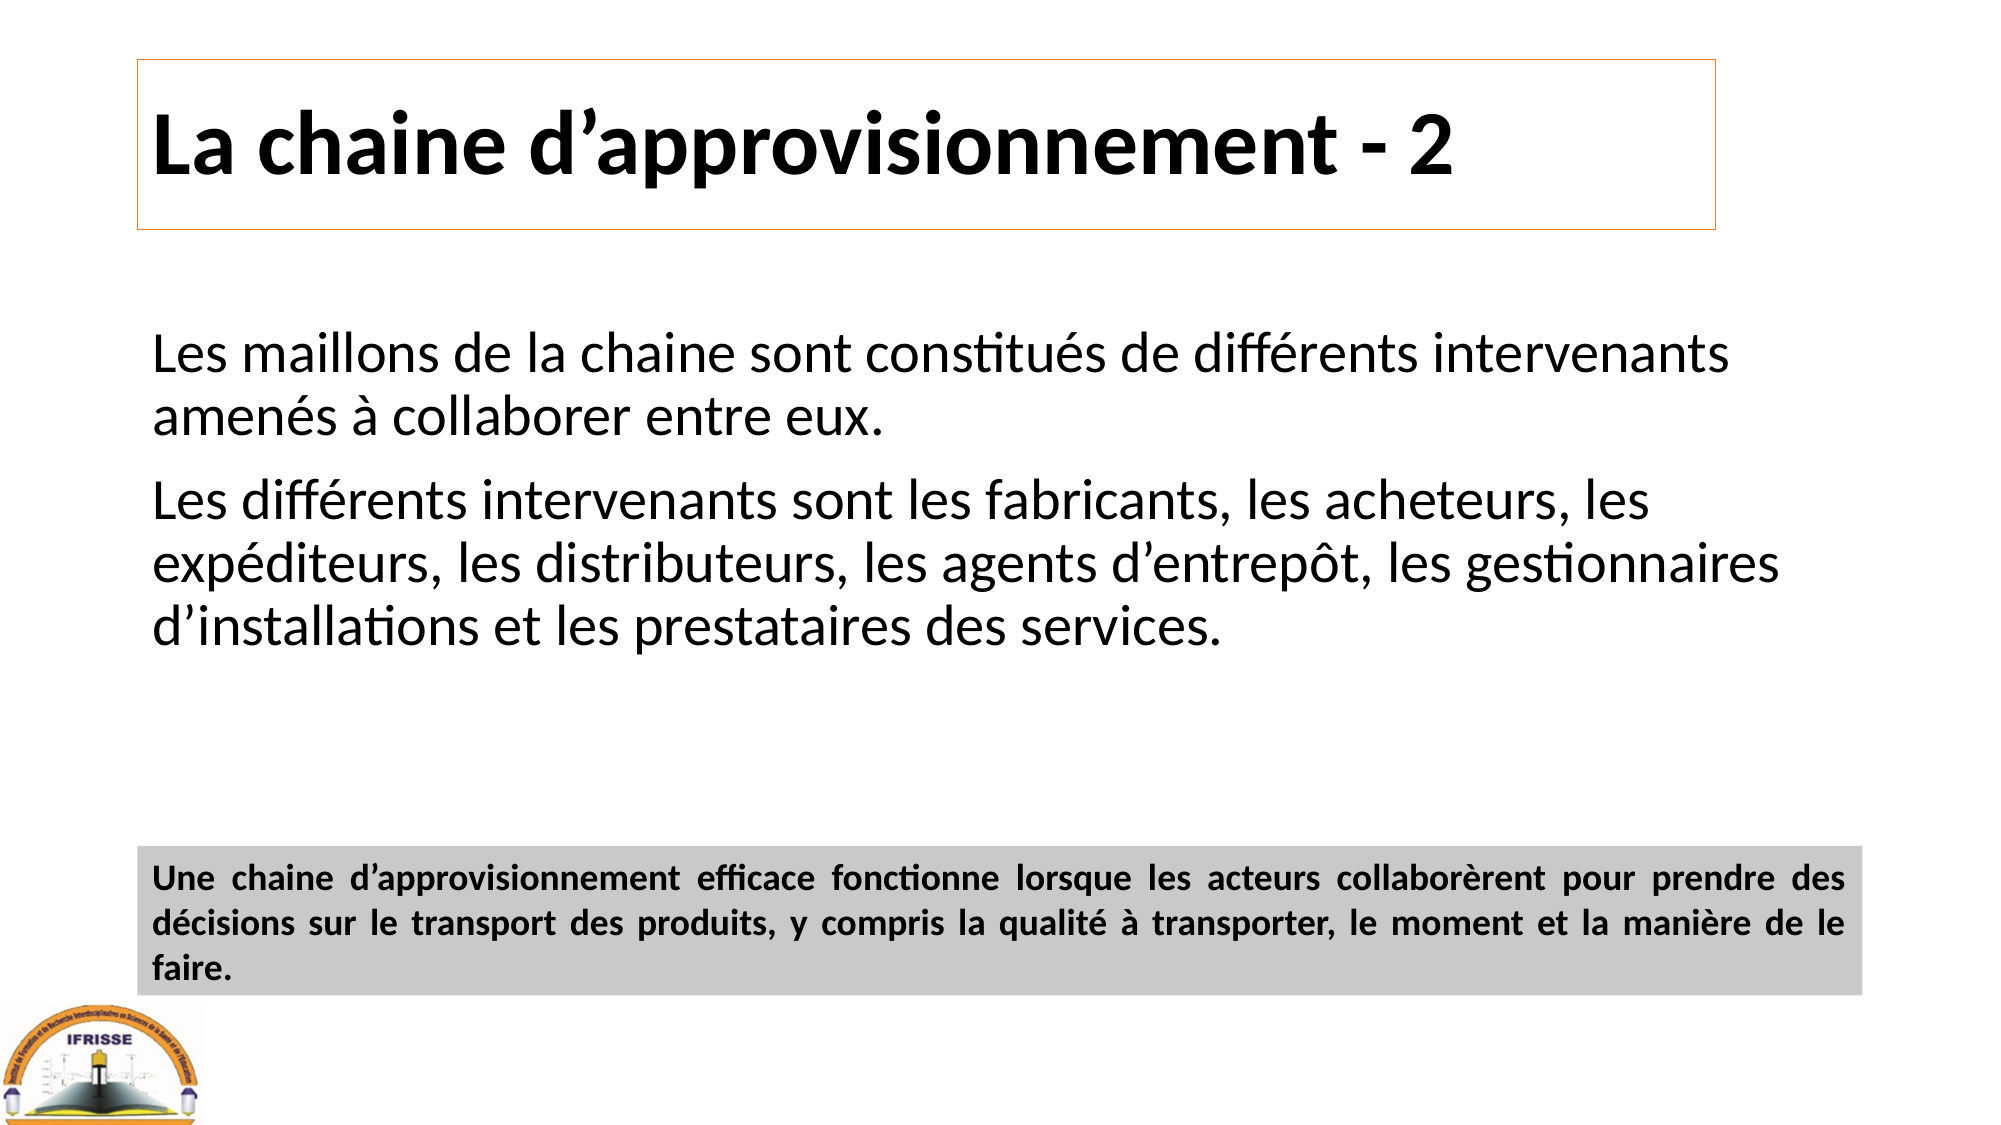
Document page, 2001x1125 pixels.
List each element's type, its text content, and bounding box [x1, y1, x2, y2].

text_box Une chaine d’approvisionnement efficace fonctionne lorsque les acteurs collaborèrent pour prendre des décisions sur le transport des produits, y compris la qualité à transporter, le moment et la manière de le faire. [137, 845, 1863, 996]
picture [0, 1003, 204, 1125]
list Les maillons de la chaine sont constitués de différents intervenants amenés à collaborer entre eux. Les différents intervenants sont les fabricants, les acheteurs, les expéditeurs, les distributeurs, les agents d’entrepôt, les gestionnaires d’installations et les prestataires des services. [137, 314, 1863, 761]
title La chaine d’approvisionnement - 2 [137, 59, 1716, 230]
